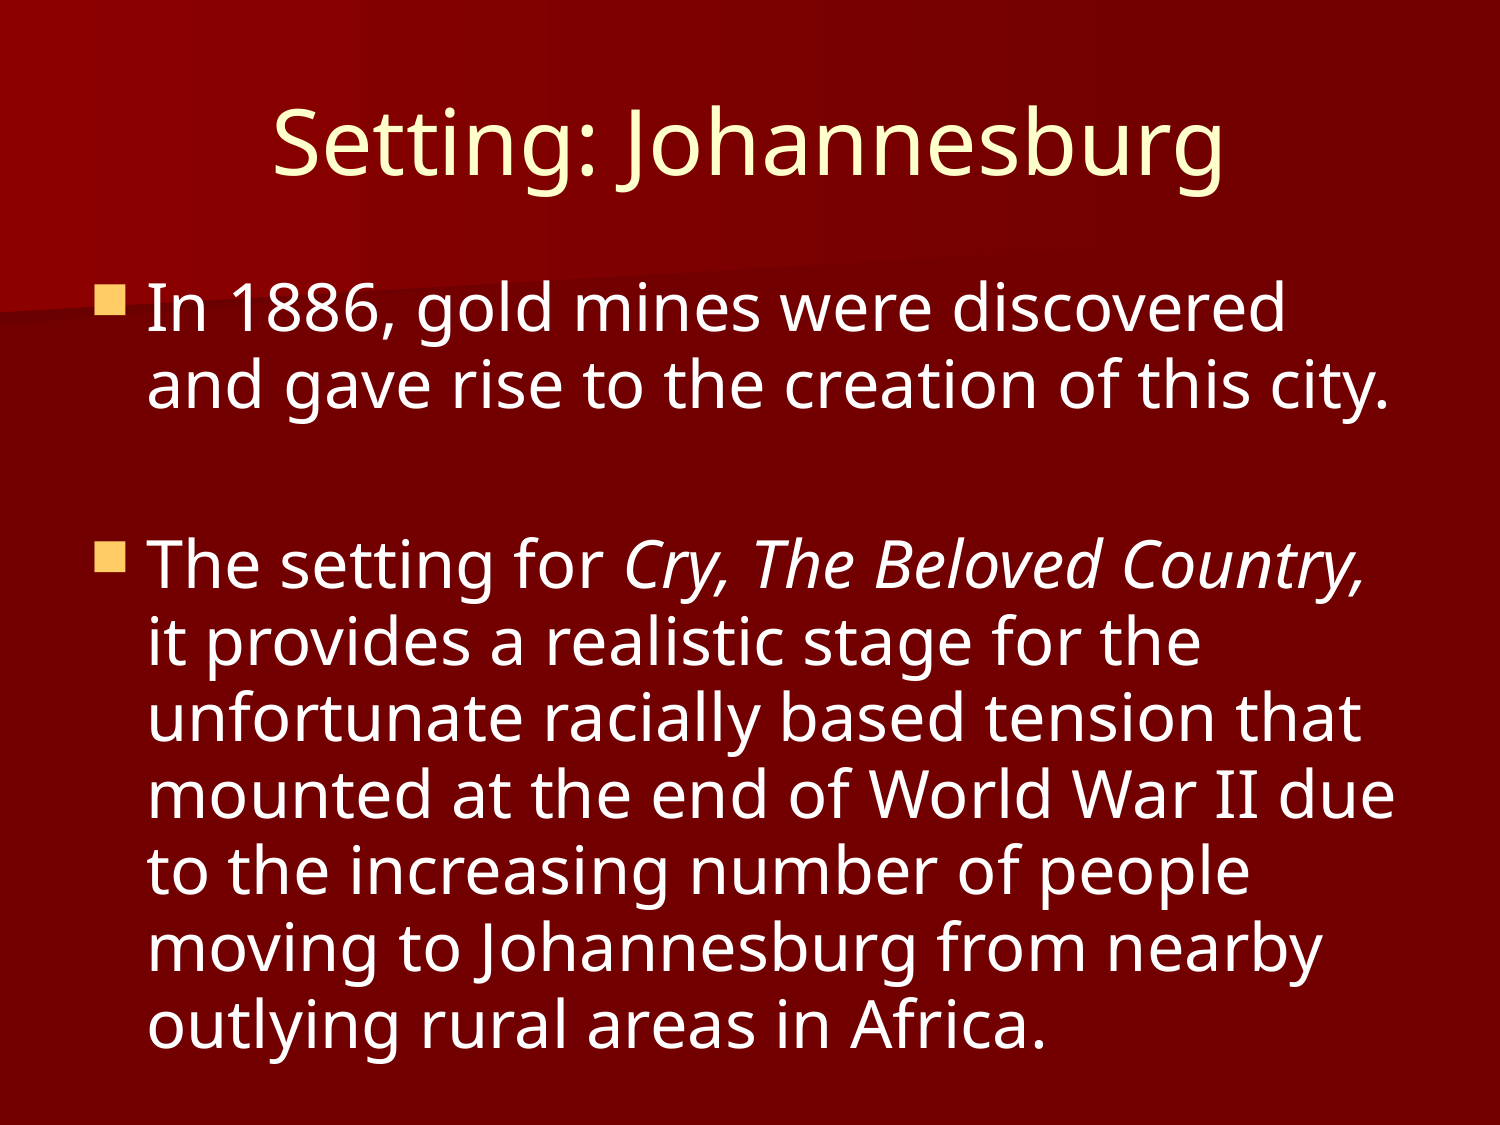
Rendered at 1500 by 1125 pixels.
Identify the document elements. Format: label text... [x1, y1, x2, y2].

title Setting: Johannesburg [74, 44, 1426, 233]
list In 1886, gold mines were discovered and gave rise to the creation of this city. The setting for Cry, The Beloved Country, it provides a realistic stage for the unfortunate racially based tension that mounted at the end of World War II due to the increasing number of people moving to Johannesburg from nearby outlying rural areas in Africa. [74, 262, 1426, 1001]
